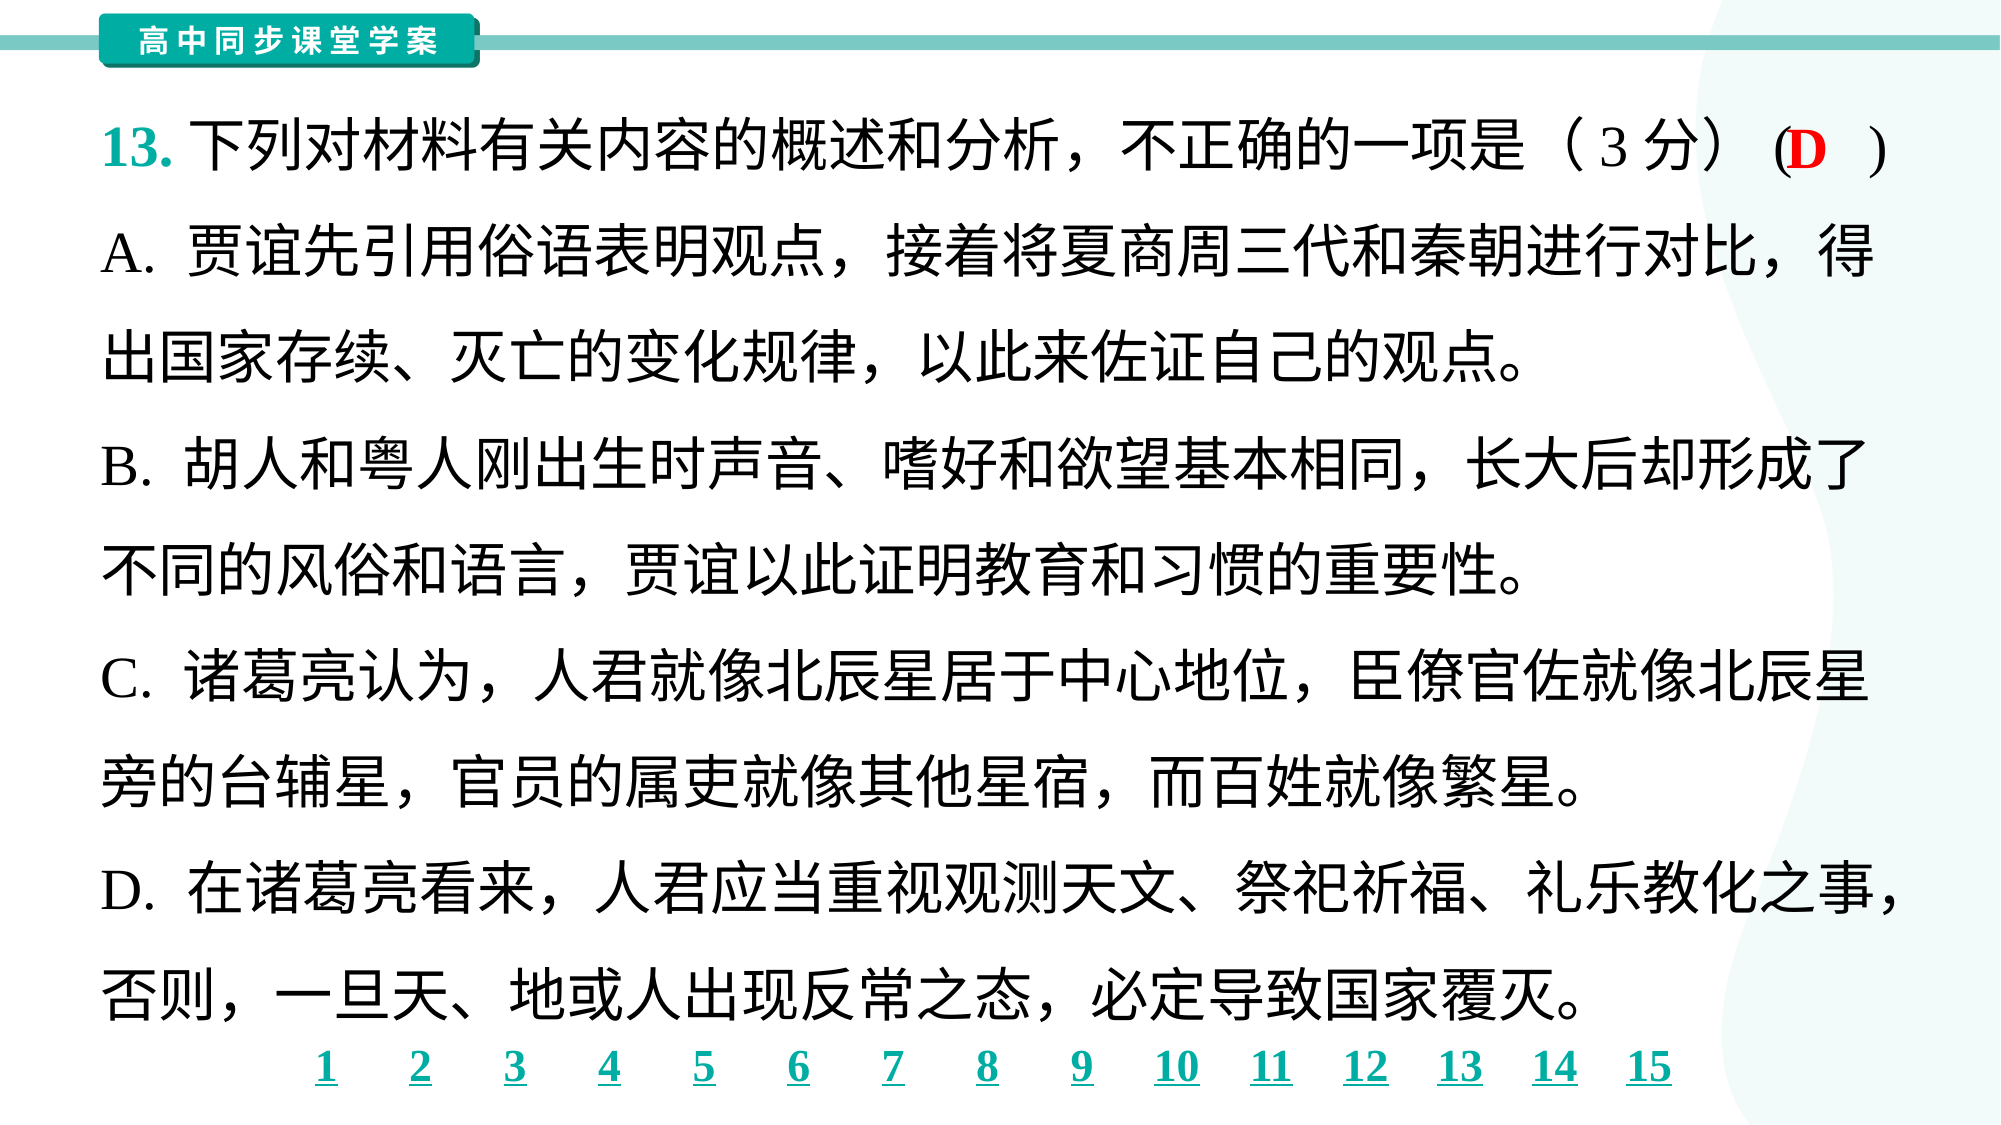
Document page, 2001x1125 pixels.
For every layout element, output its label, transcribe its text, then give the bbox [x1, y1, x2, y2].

picture [0, 0, 2000, 1125]
text_box A. 贾谊先引用俗语表明观点，接着将夏商周三代和秦朝进行对比，得 出国家存续、灭亡的变化规律，以此来佐证自己的观点。 B. 胡人和粤人刚出生时声音、嗜好和欲望基本相同，长大后却形成了 不同的风俗和语言，贾谊以此证明教育和习惯的重要性。 C. 诸葛亮认为，人君就像北辰星居于中心地位，臣僚官佐就像北辰星 旁的台辅星，官员的属吏就像其他星宿，而百姓就像繁星。 D. 在诸葛亮看来，人君应当重视观测天文、祭祀祈福、礼乐教化之事， 否则，一旦天、地或人出现反常之态，必定导致国家覆灭。 [100, 177, 1899, 1028]
text_box D [1764, 76, 1850, 177]
text_box 13.下列对材料有关内容的概述和分析，不正确的一项是（3分）( ) [1850, 76, 1933, 179]
text_box 13.下列对材料有关内容的概述和分析，不正确的一项是（3分）( ) [100, 76, 1764, 177]
